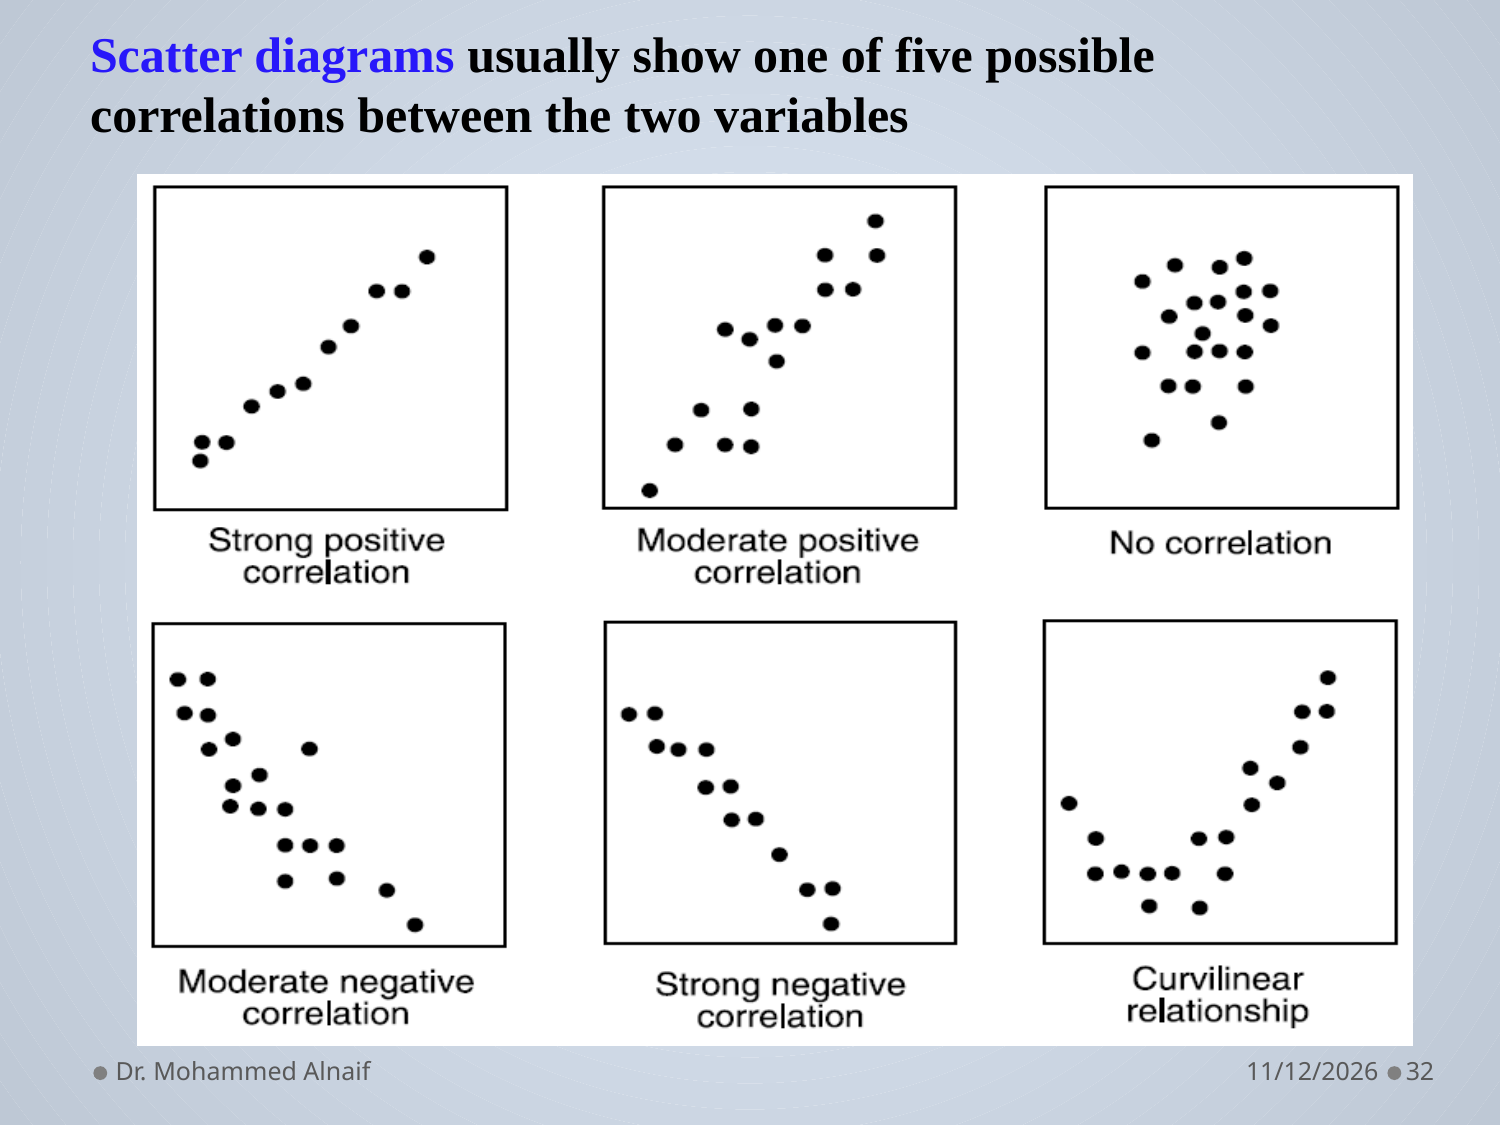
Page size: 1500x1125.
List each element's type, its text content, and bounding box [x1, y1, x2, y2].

footer Dr. Mohammed Alnaif [108, 1042, 576, 1103]
title Scatter diagrams usually show one of five possible correlations between the two variables [75, 37, 1425, 150]
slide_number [1043, 1054, 1386, 1103]
picture [137, 174, 1413, 1046]
slide_number 32 [1401, 1042, 1494, 1103]
